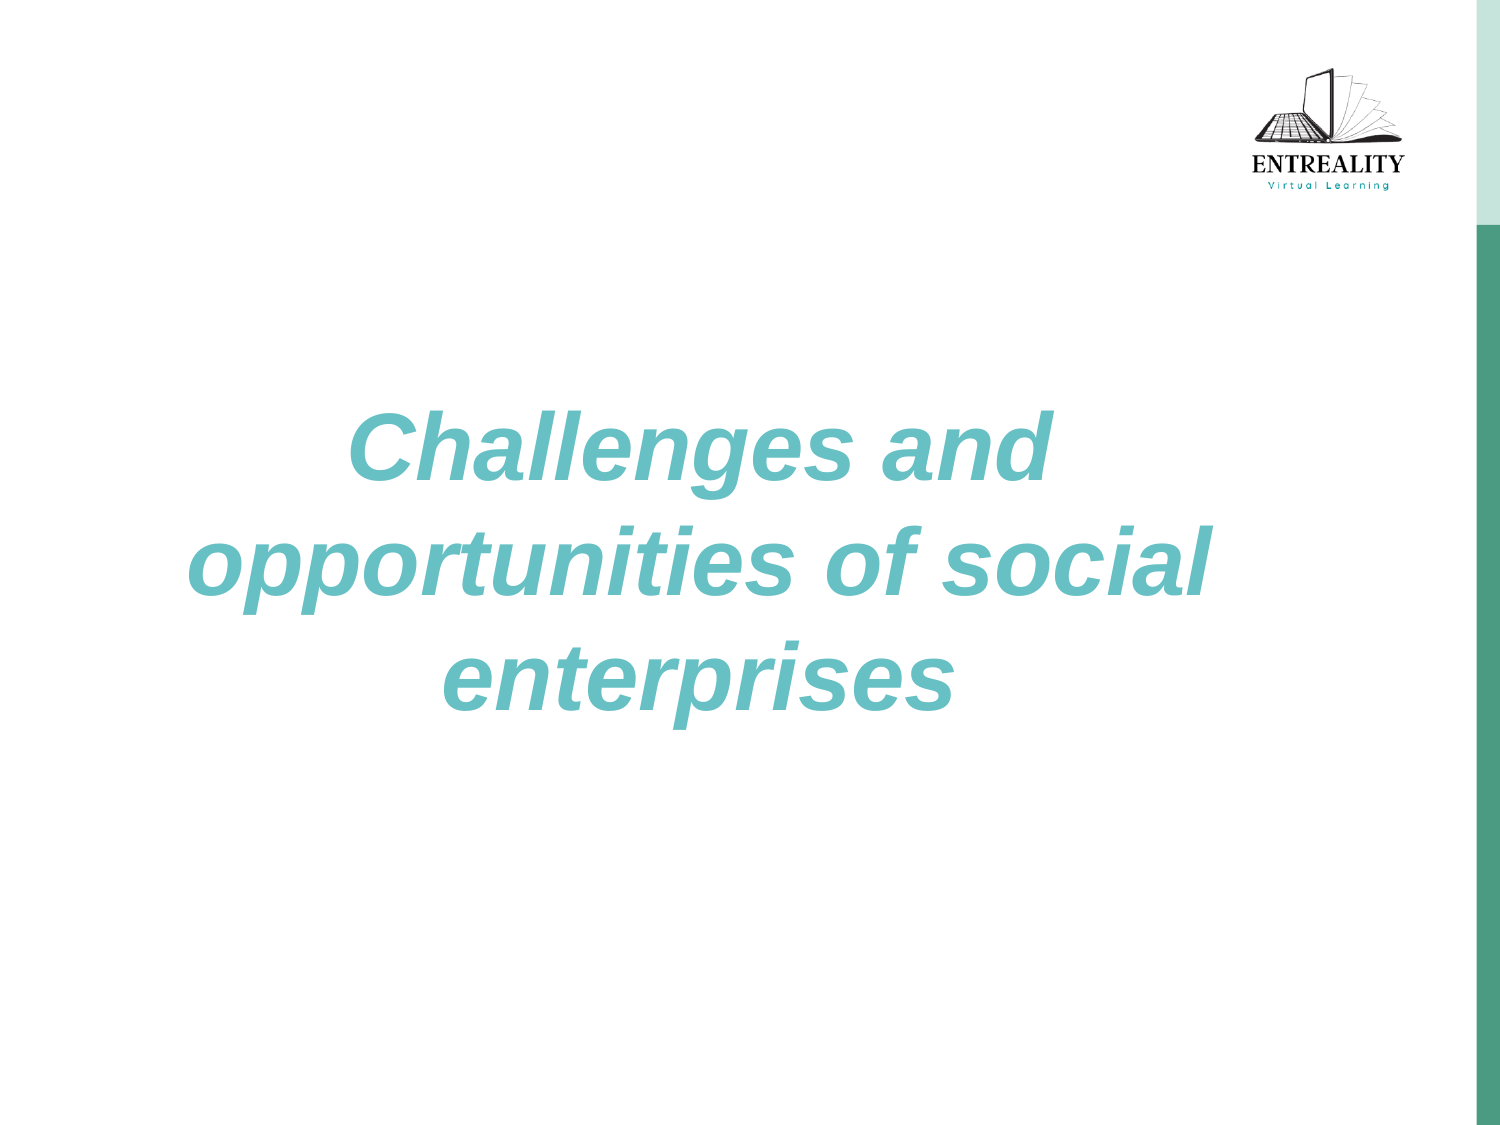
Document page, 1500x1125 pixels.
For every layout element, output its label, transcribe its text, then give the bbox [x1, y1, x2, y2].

list Challenges and opportunities of social enterprises [75, 287, 1325, 1005]
picture [1198, 0, 1458, 259]
